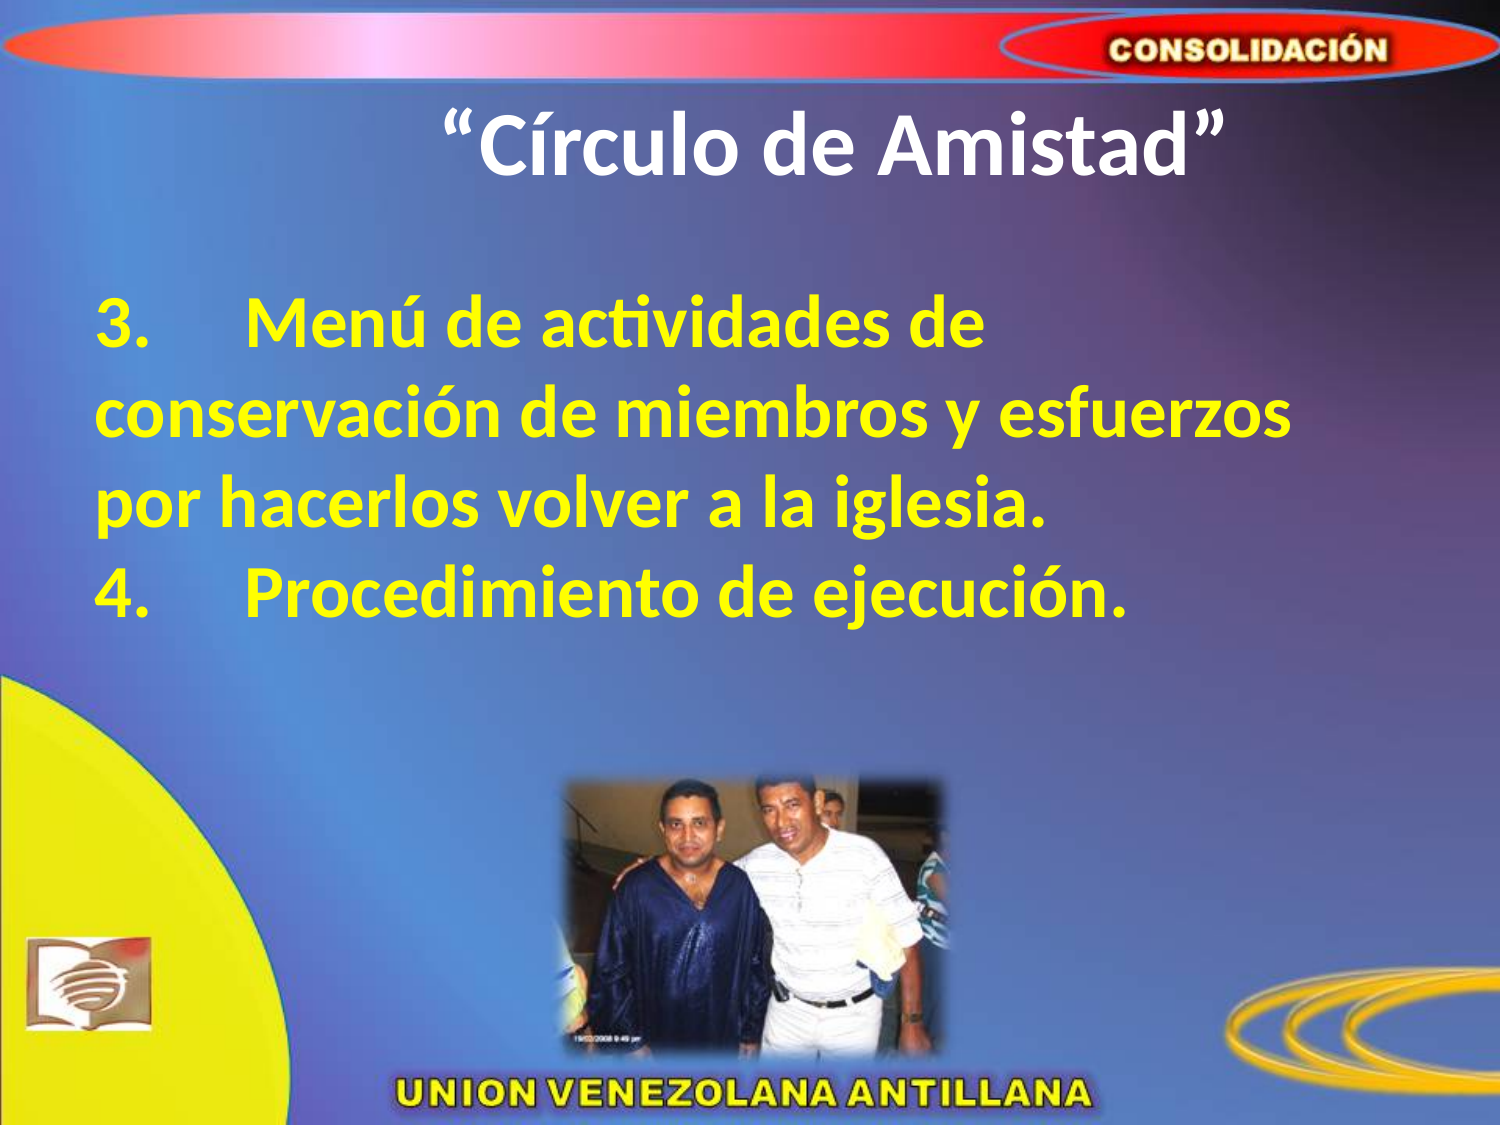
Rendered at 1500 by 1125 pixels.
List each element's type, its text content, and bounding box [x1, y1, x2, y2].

title “Círculo de Amistad” [75, 45, 1425, 233]
list 3. Menú de actividades de conservación de miembros y esfuerzos por hacerlos volver a la iglesia. 4. Procedimiento de ejecución. [23, 265, 1418, 1008]
picture [0, 0, 1500, 1125]
